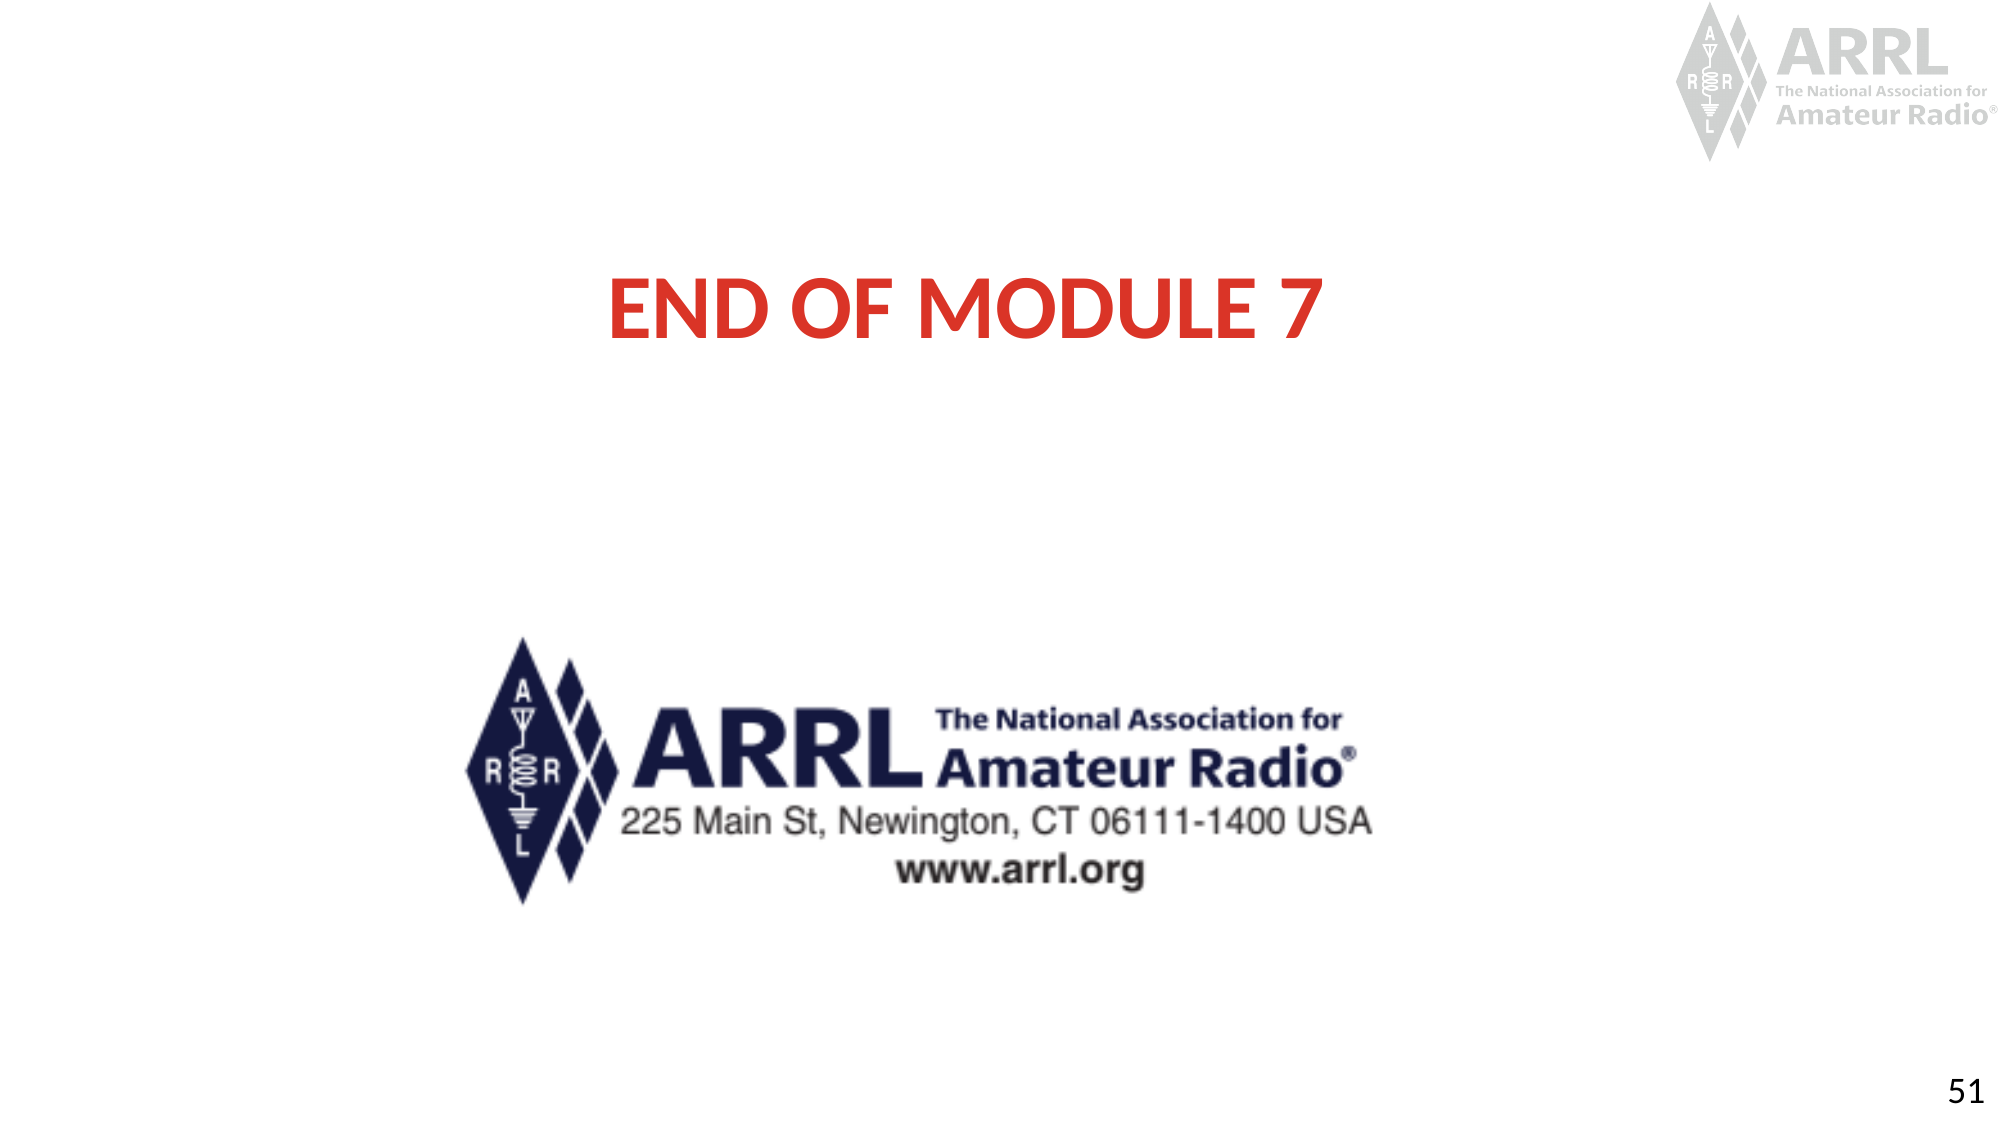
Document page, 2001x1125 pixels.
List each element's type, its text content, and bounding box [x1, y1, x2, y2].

picture [453, 623, 1401, 925]
title END OF MODULE 7 [104, 200, 1830, 419]
picture [1674, 0, 2000, 164]
